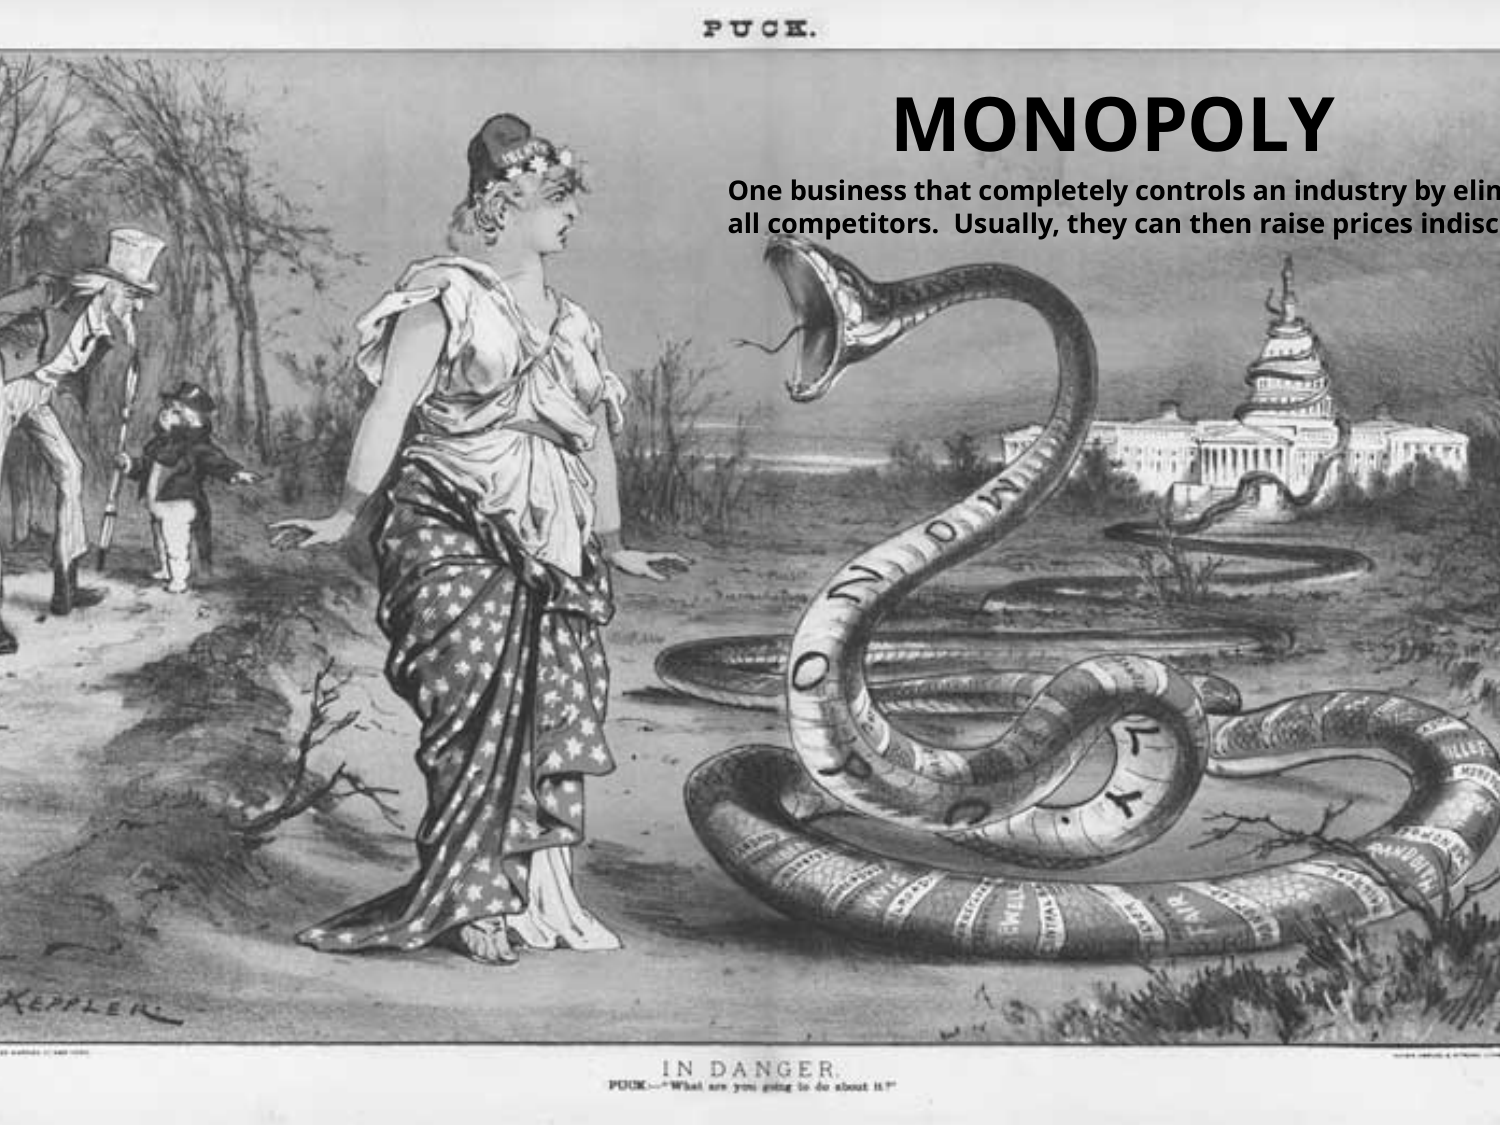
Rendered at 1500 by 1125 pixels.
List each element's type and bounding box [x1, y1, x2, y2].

list [0, 0, 1500, 1125]
